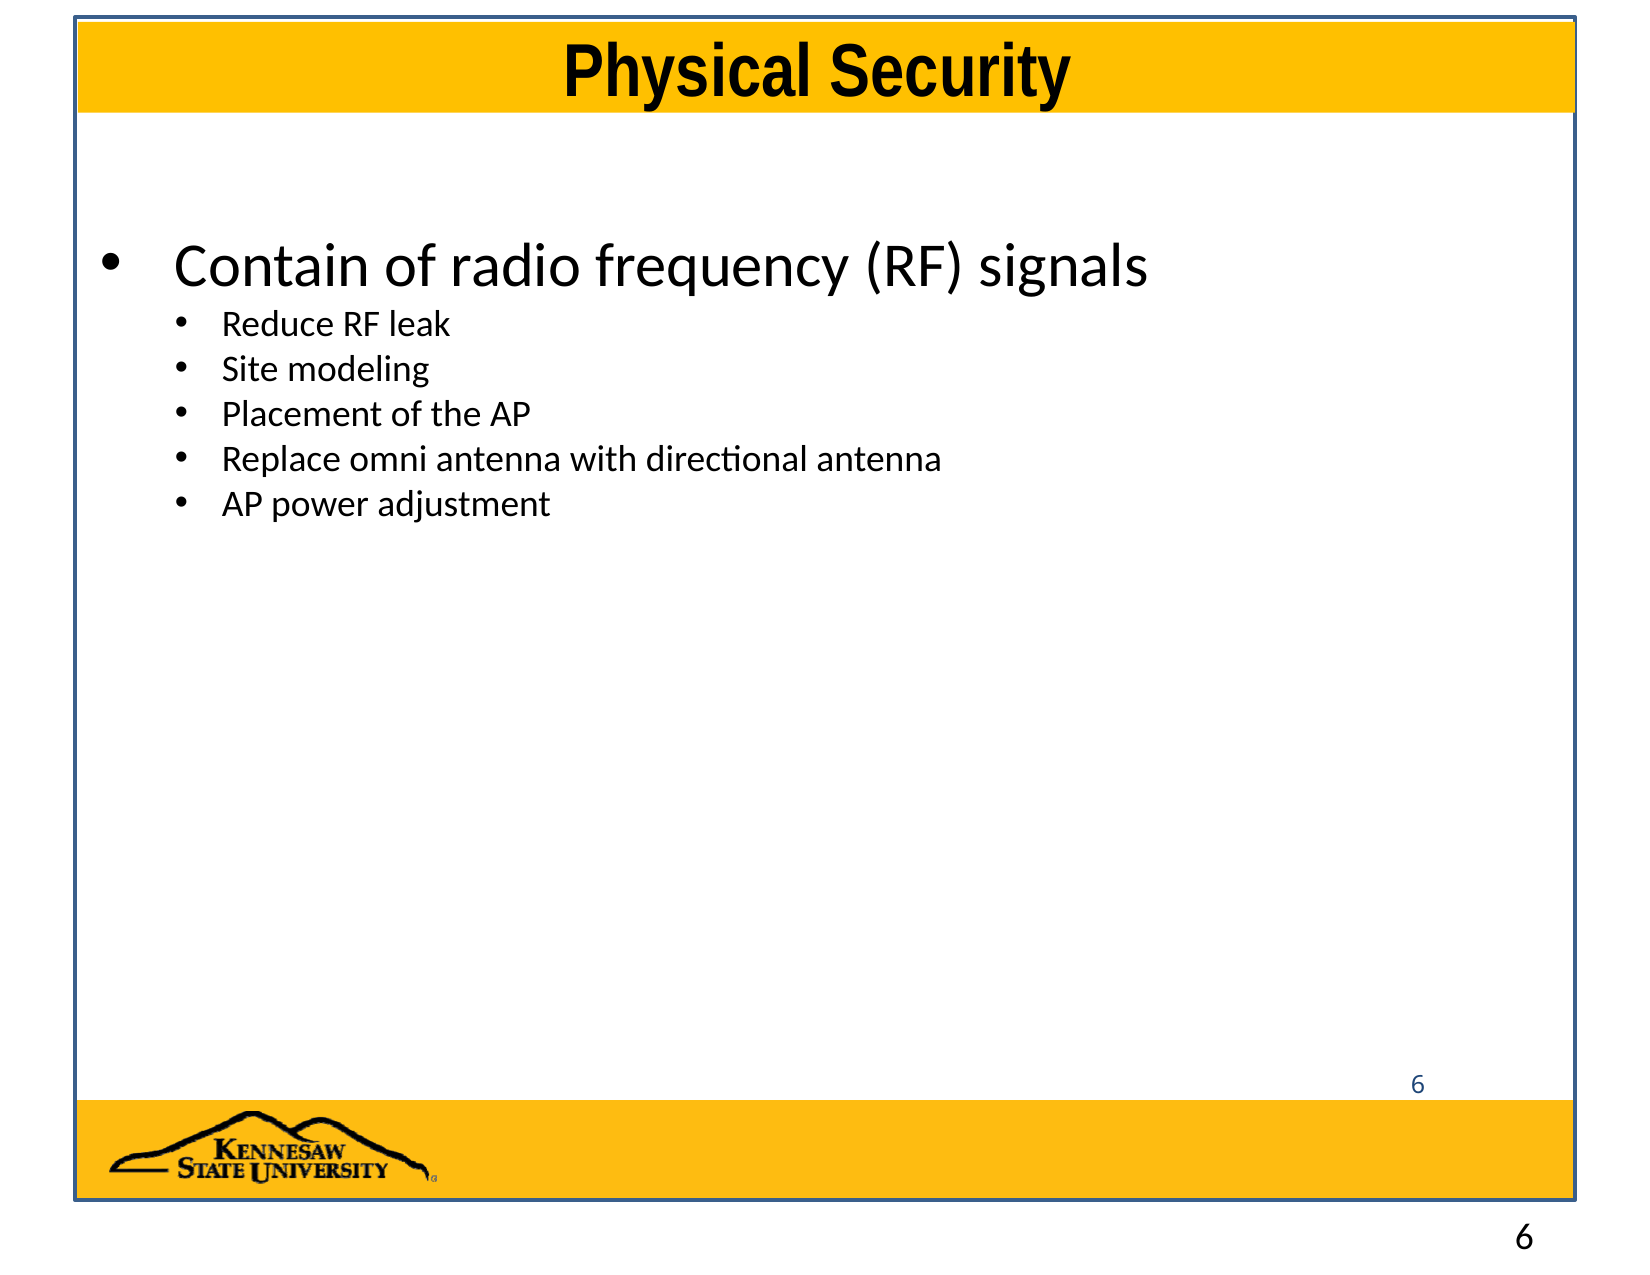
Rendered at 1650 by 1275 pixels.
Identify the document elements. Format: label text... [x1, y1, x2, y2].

title Physical Security [77, 21, 1575, 113]
list Contain of radio frequency (RF) signals Reduce RF leak Site modeling Placement of the AP Replace omni antenna with directional antenna AP power adjustment [99, 223, 1550, 527]
picture [108, 1111, 437, 1184]
slide_number 6 [1299, 1042, 1425, 1103]
